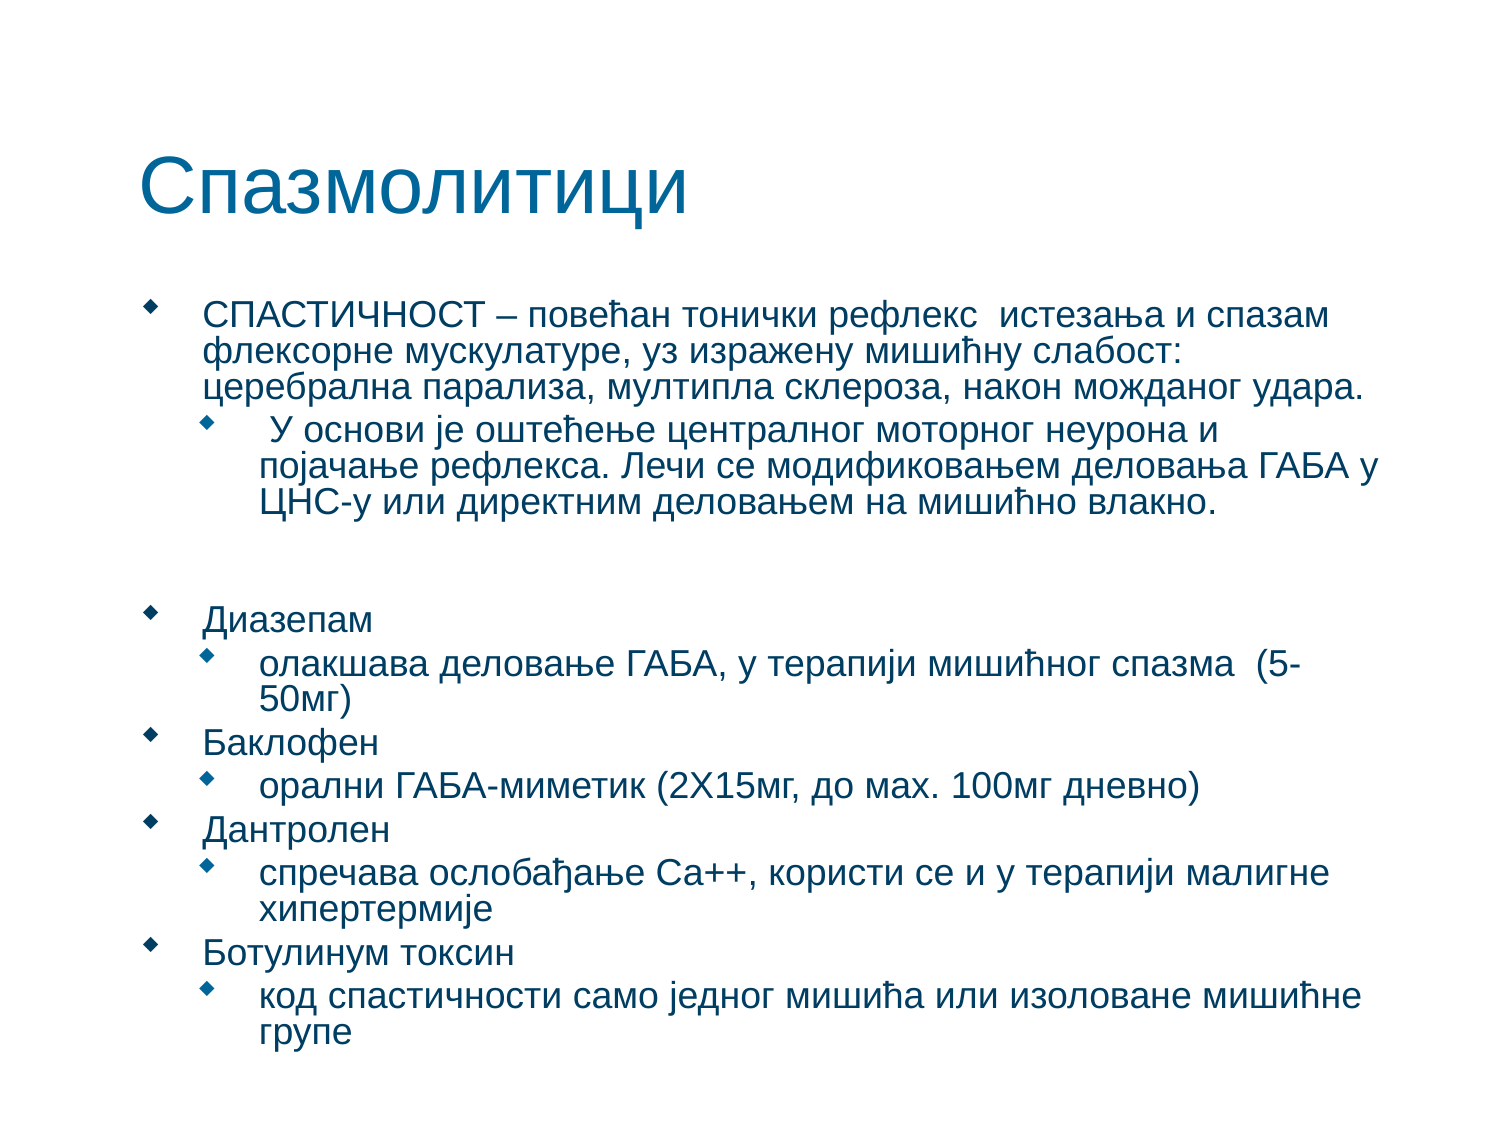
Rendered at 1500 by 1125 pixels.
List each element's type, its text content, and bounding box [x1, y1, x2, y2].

title Спазмолитици [123, 49, 1400, 238]
list СПАСТИЧНОСТ – повећан тонички рефлекс истезања и спазам флексорне мускулатуре, уз изражену мишићну слабост: церебрална парализа, мултипла склероза, након можданог удара. У основи је оштећење централног моторног неурона и појачање рефлекса. Лечи се модификовањем деловања ГАБА у ЦНС-у или директним деловањем на мишићно влакно. Диазепам олакшава деловање ГАБА, у терапији мишићног спазма (5-50мг) Баклофен орални ГАБА-миметик (2X15мг, до маx. 100мг дневно) Дантролен спречава ослобађање Ca++, користи се и у терапији малигне хипертермије Ботулинум токсин код спастичности само једног мишића или изоловане мишићне групе [124, 290, 1400, 1026]
